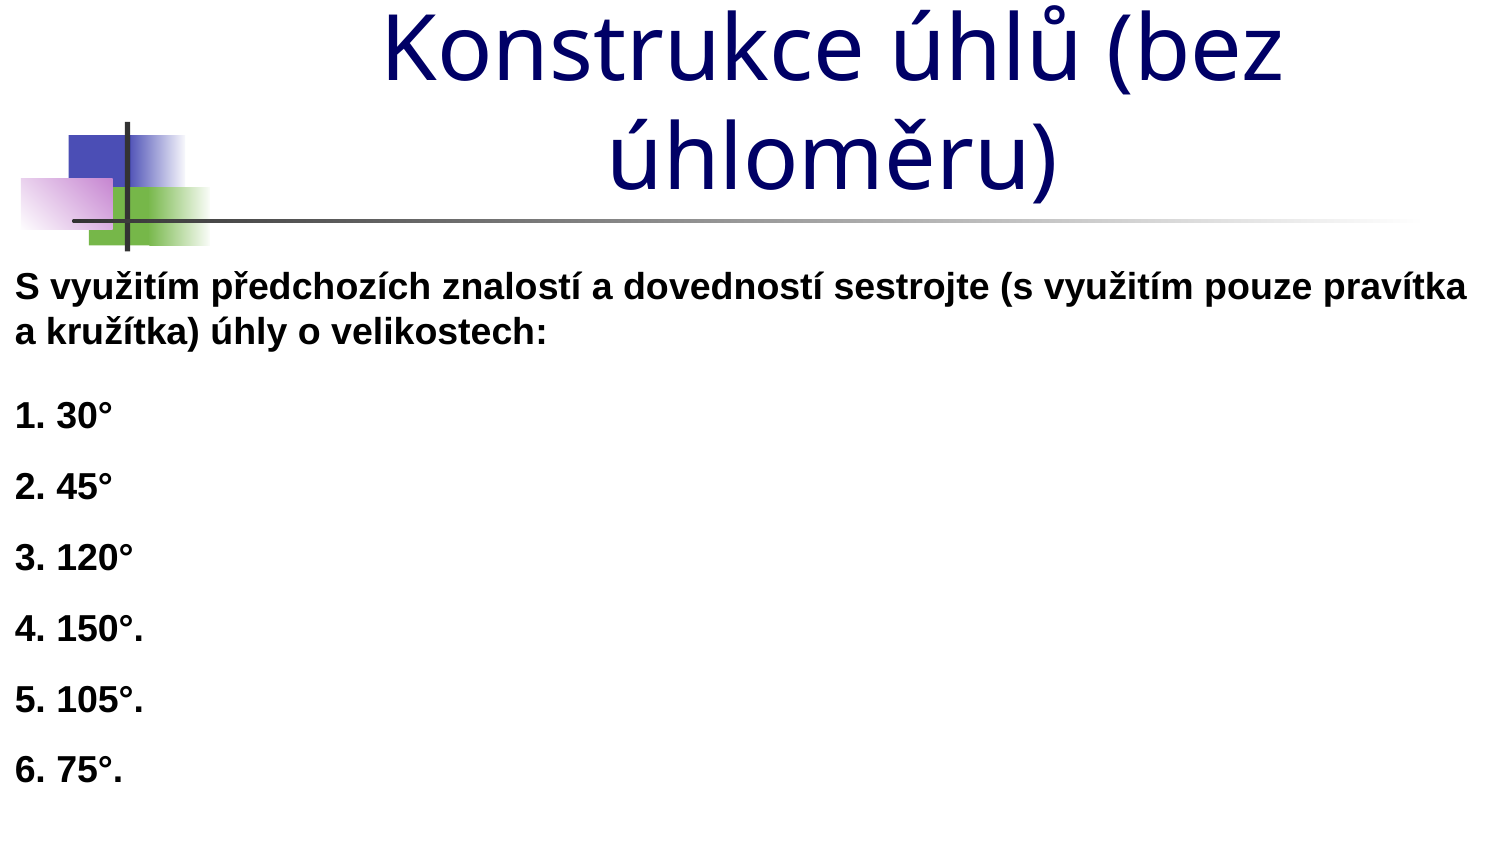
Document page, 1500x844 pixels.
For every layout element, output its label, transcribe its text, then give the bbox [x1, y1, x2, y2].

text_box 3. 120° [0, 525, 195, 586]
text_box S využitím předchozích znalostí a dovedností sestrojte (s využitím pouze pravítka a kružítka) úhly o velikostech: [0, 254, 1500, 360]
text_box 1. 30° [0, 383, 195, 444]
text_box 2. 45° [0, 454, 211, 515]
text_box 5. 105°. [0, 667, 195, 727]
text_box 6. 75°. [0, 738, 183, 798]
title Konstrukce úhlů (bez úhloměru) [147, 8, 1500, 189]
text_box 4. 150°. [0, 596, 195, 657]
